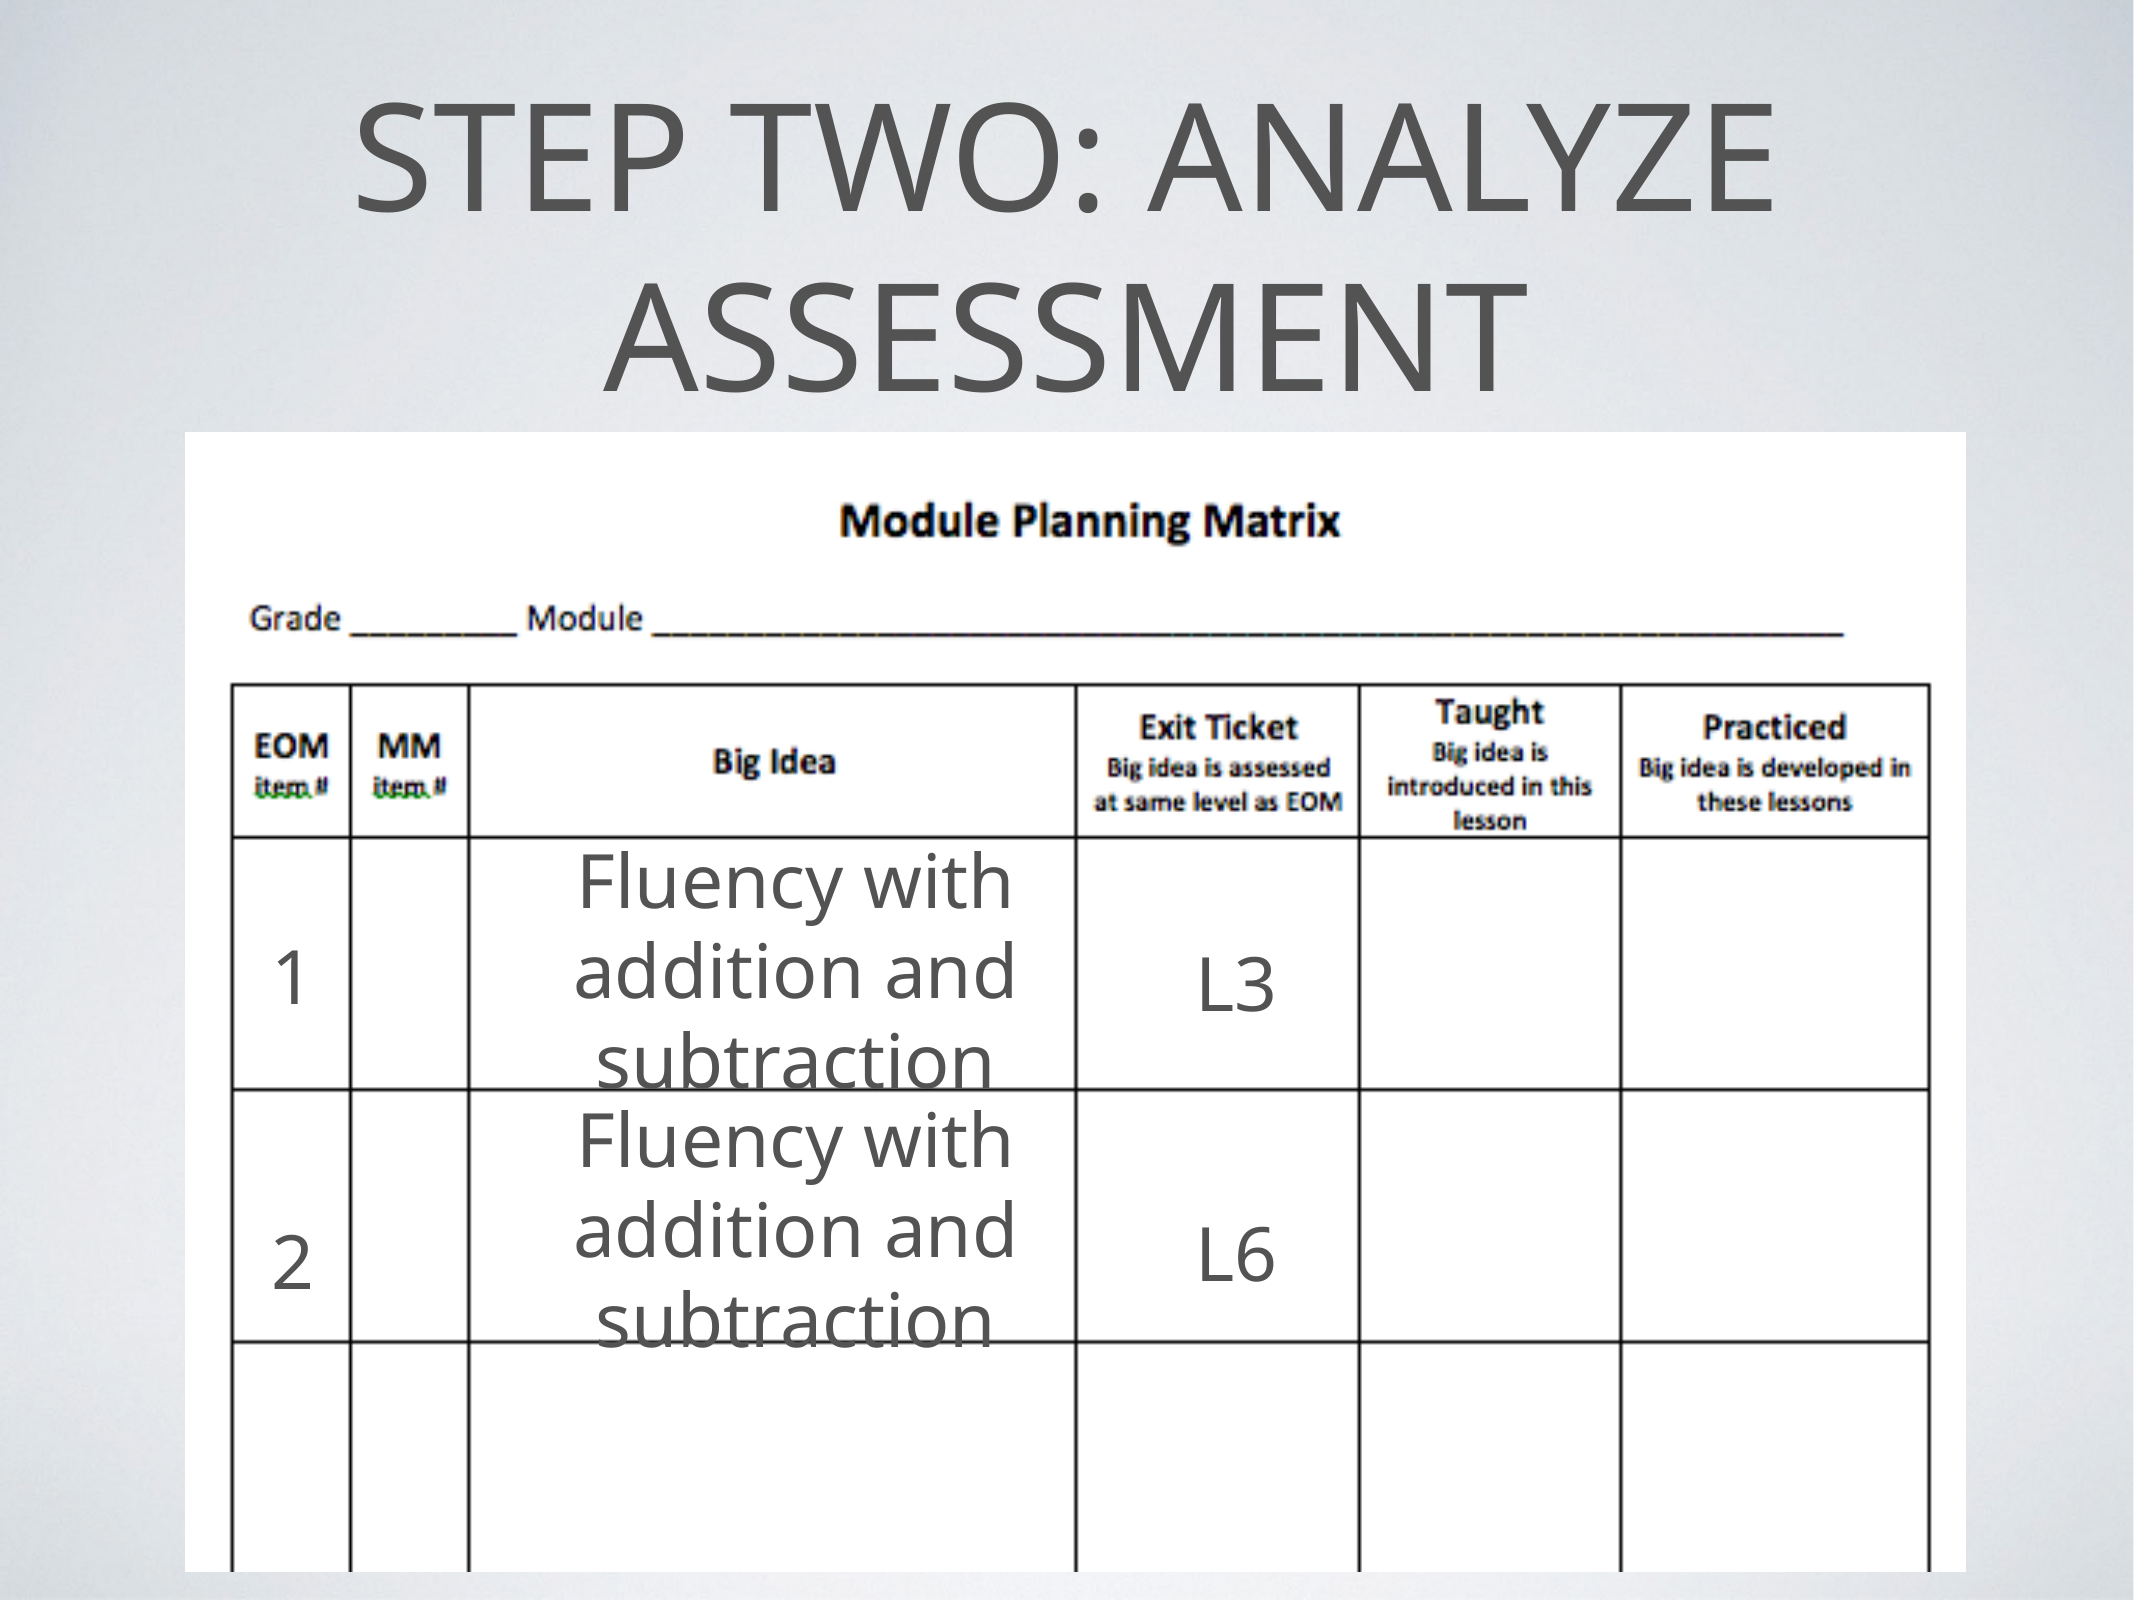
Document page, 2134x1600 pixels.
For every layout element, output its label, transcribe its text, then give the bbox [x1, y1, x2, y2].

title Step two: Analyze Assessment [57, 41, 2076, 443]
picture [0, 0, 2134, 1600]
